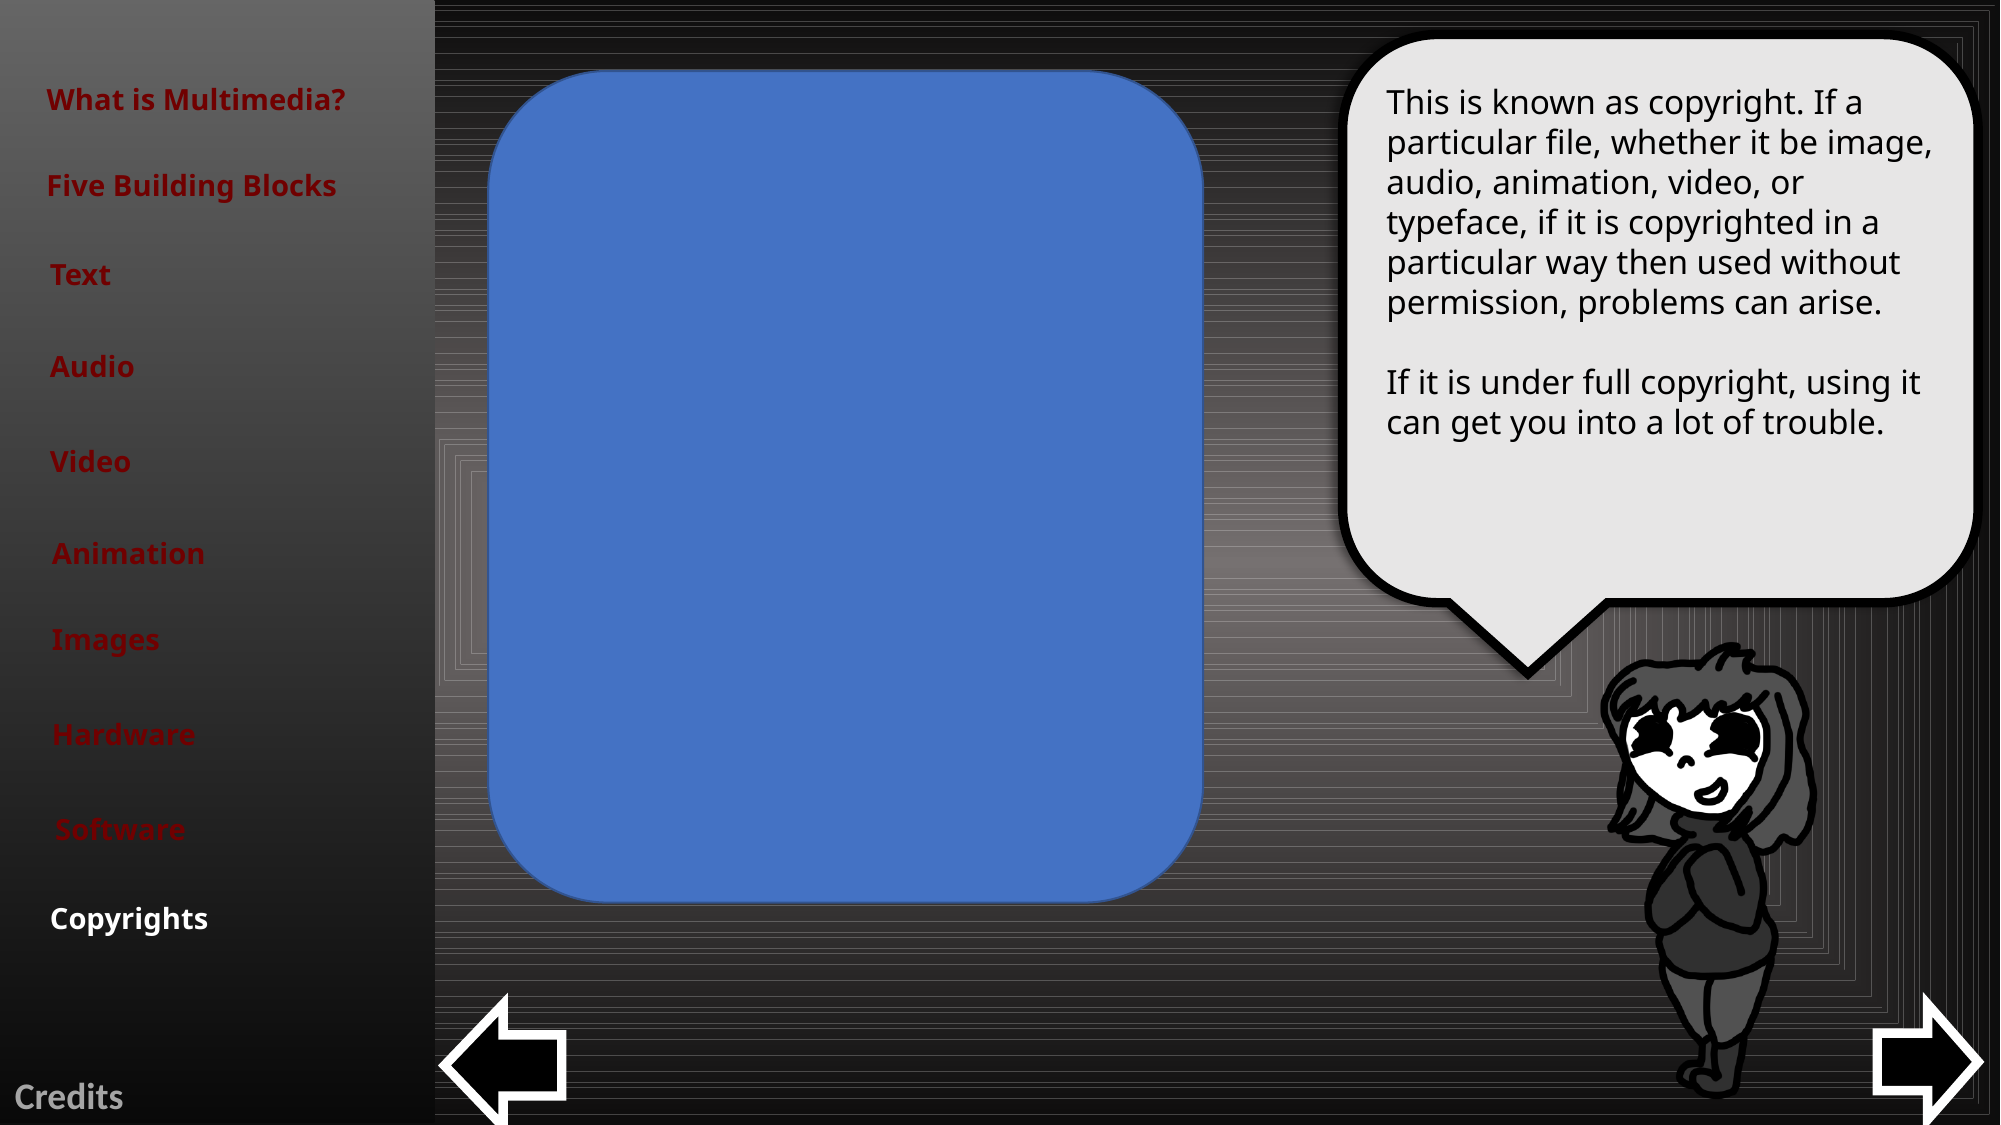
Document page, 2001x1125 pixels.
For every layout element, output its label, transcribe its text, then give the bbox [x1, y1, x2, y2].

text_box Text [34, 249, 368, 299]
text_box [1341, 33, 1980, 676]
text_box [487, 69, 1205, 904]
text_box Copyrights [34, 892, 381, 943]
text_box Animation [37, 528, 370, 578]
text_box Audio [34, 340, 359, 391]
text_box [443, 1001, 563, 1125]
text_box [0, 0, 435, 1123]
text_box What is Multimedia? [31, 74, 457, 124]
text_box Software [40, 803, 381, 854]
text_box Images [37, 614, 362, 664]
picture [1579, 624, 1839, 1110]
text_box [1876, 1001, 1980, 1123]
text_box Credits [0, 1064, 265, 1125]
text_box Hardware [37, 709, 383, 759]
text_box Video [34, 436, 368, 486]
text_box This is known as copyright. If a particular file, whether it be image, audio, animation, video, or typeface, if it is copyrighted in a particular way then used without permission, problems can arise. If it is under full copyright, using it can get you into a lot of trouble. [1371, 74, 1968, 449]
text_box Five Building Blocks [31, 159, 435, 210]
